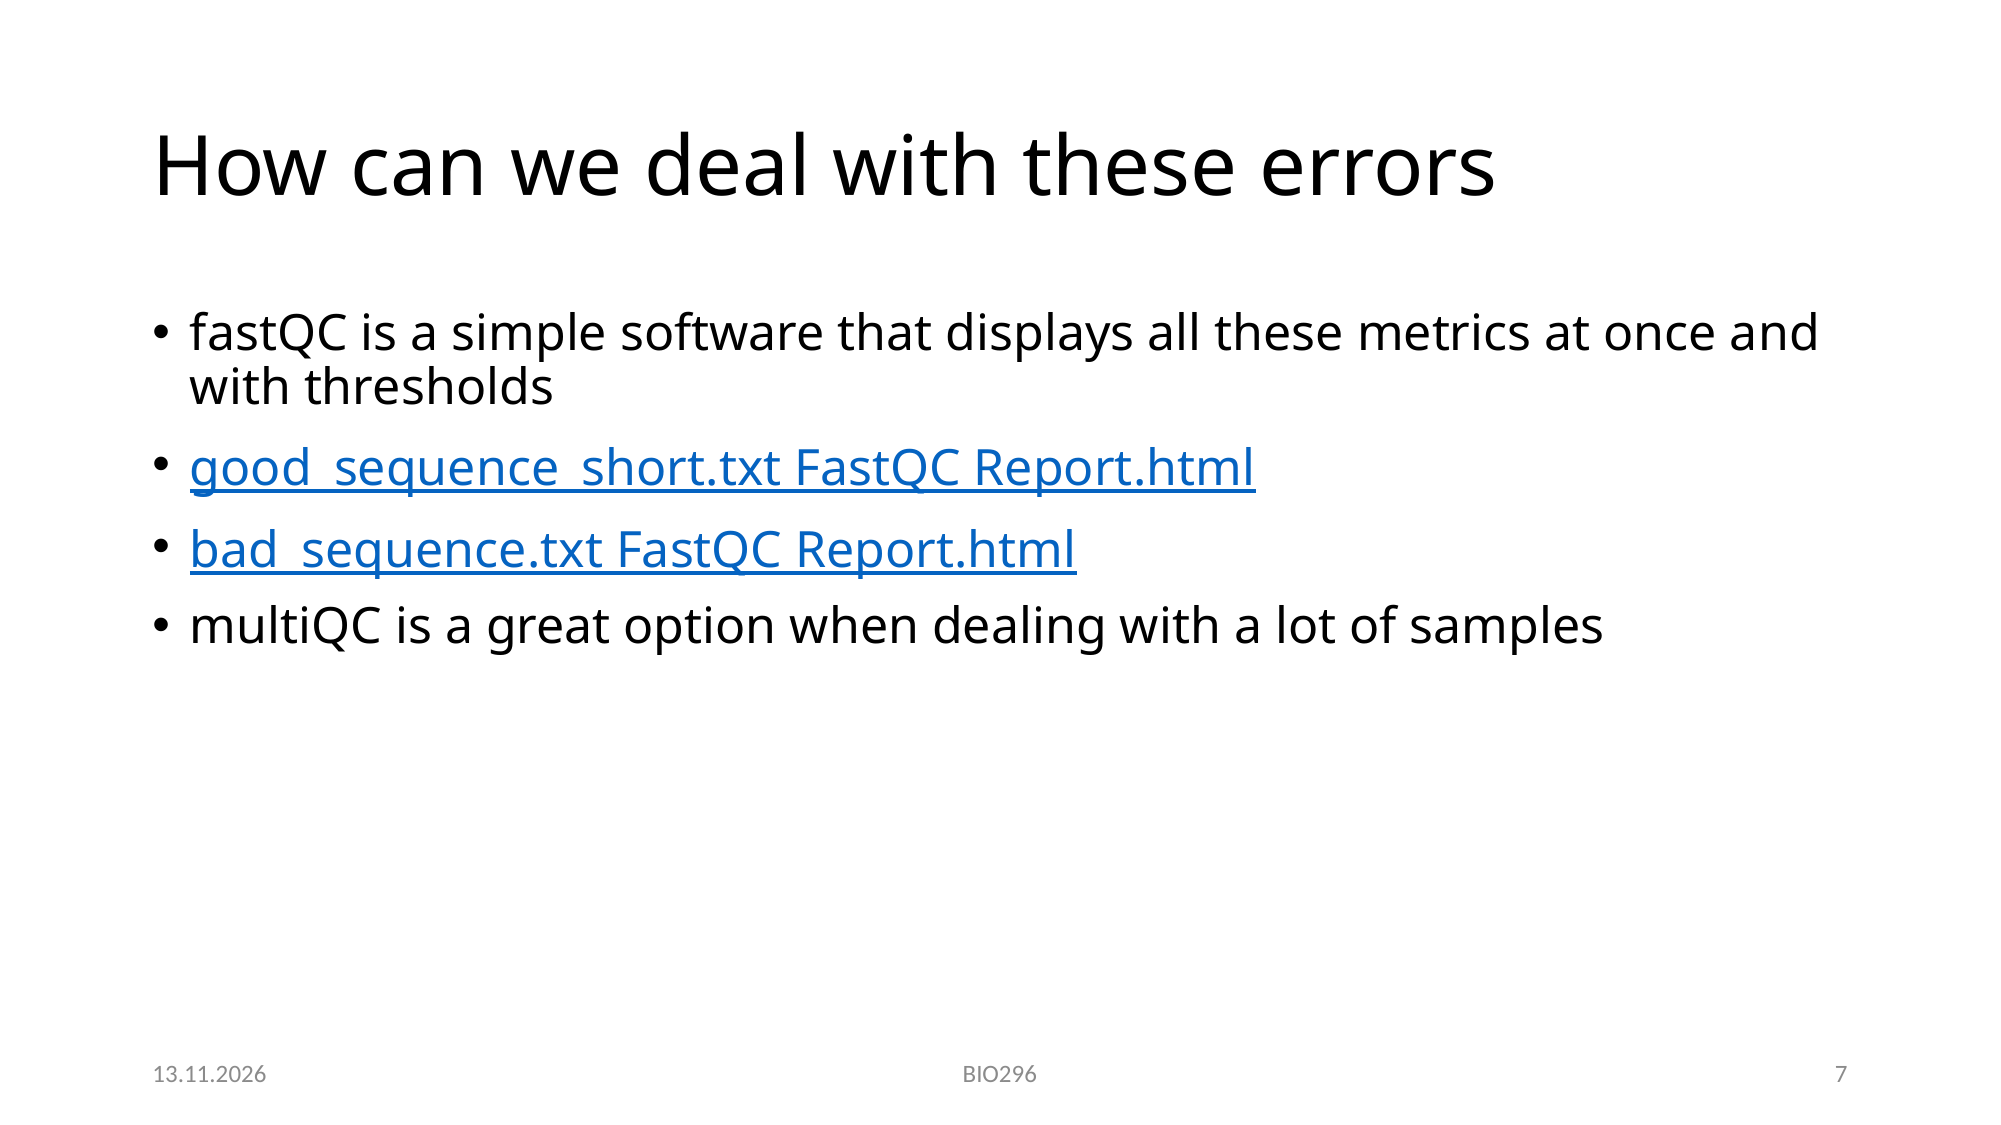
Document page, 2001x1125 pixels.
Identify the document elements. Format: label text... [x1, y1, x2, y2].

list fastQC is a simple software that displays all these metrics at once and with thresholds good_sequence_short.txt FastQC Report.html bad_sequence.txt FastQC Report.html multiQC is a great option when dealing with a lot of samples [137, 299, 1863, 1014]
slide_number 7 [1412, 1042, 1863, 1103]
title How can we deal with these errors [137, 59, 1863, 278]
footer BIO296 [662, 1042, 1338, 1103]
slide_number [137, 1042, 588, 1103]
